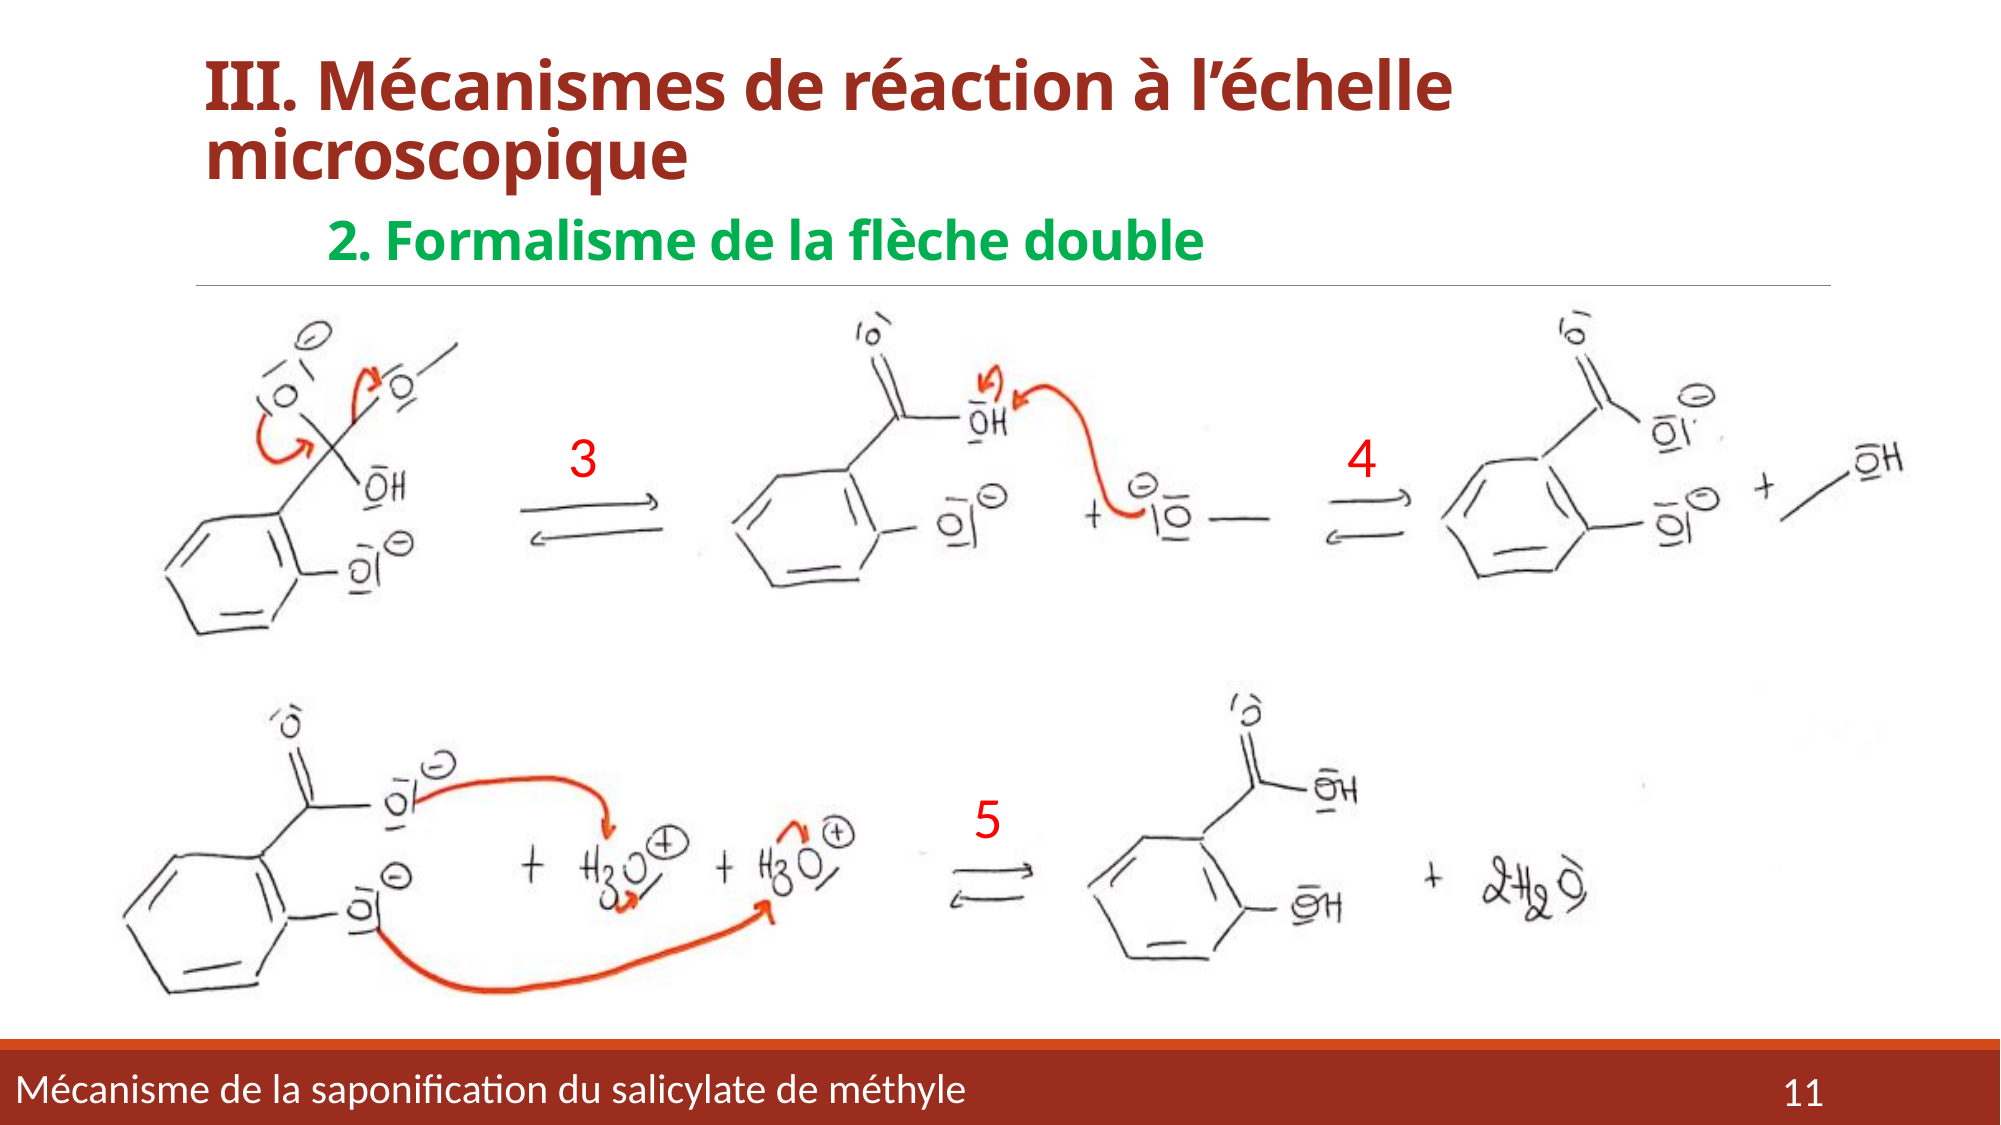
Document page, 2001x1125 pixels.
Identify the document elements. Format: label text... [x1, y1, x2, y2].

picture [116, 301, 1913, 999]
text_box Mécanisme de la saponification du salicylate de méthyle [0, 1053, 1860, 1119]
text_box III. Mécanismes de réaction à l’échelle microscopique 2. Formalisme de la flèche double [189, 46, 1840, 285]
